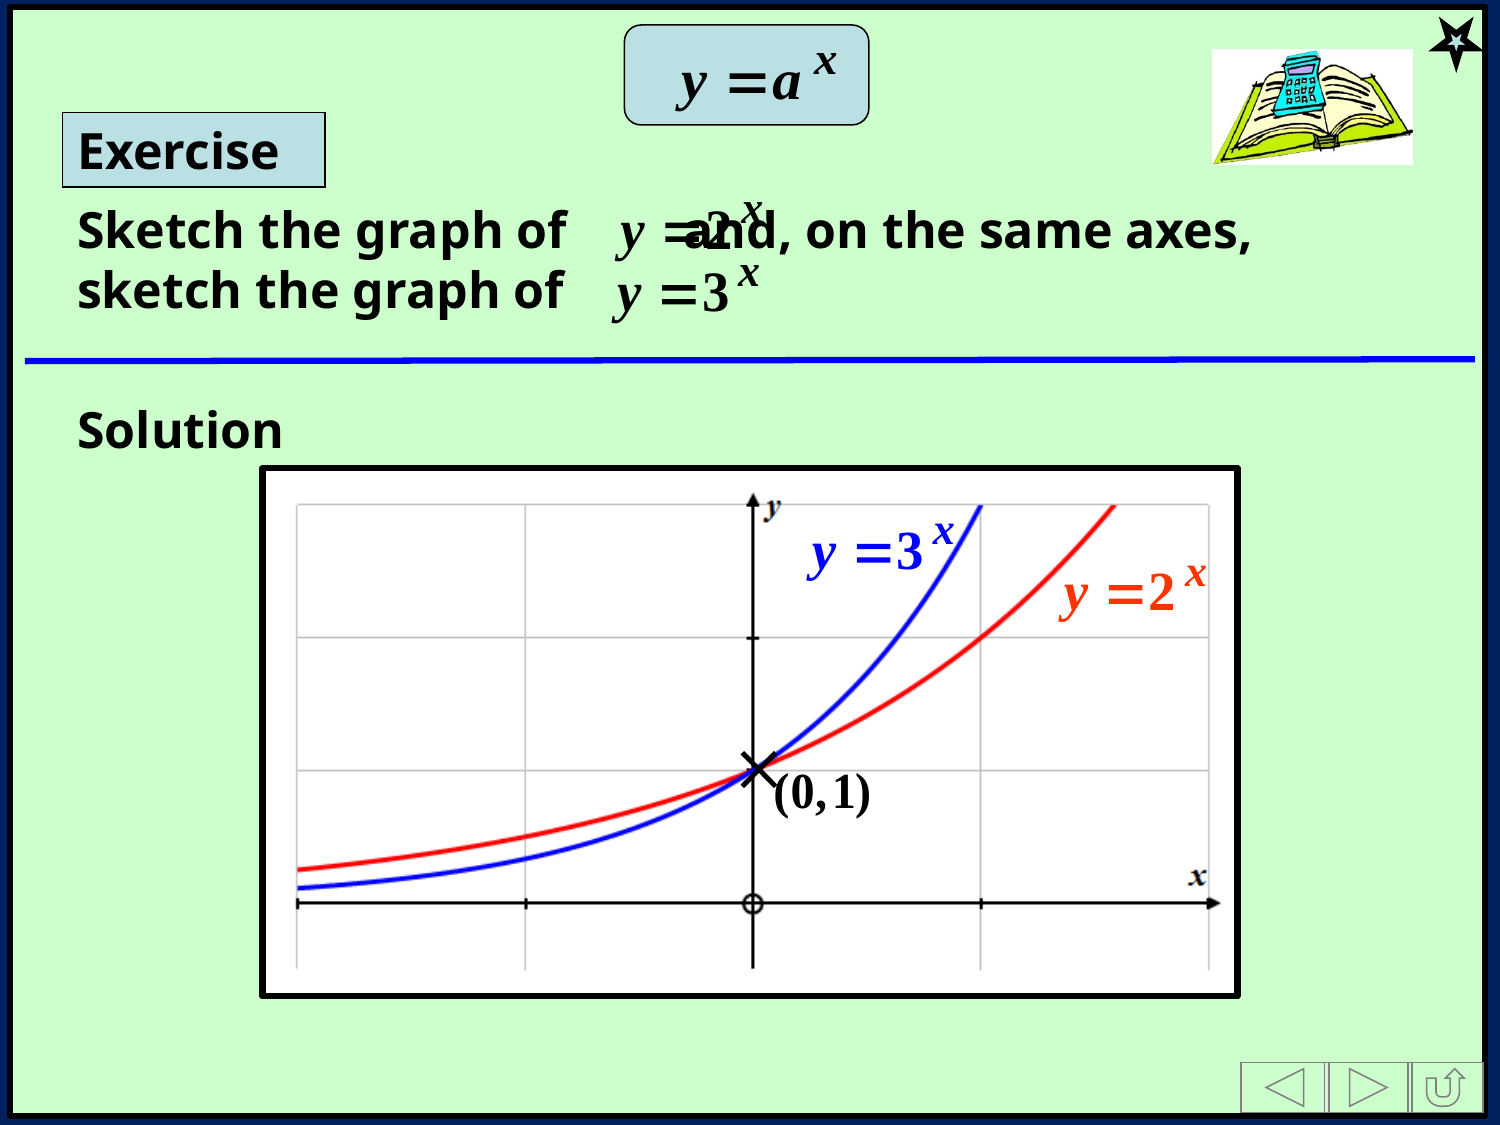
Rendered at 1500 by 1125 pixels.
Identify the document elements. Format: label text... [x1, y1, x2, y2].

text_box [1437, 24, 1475, 63]
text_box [265, 471, 1235, 994]
picture [1212, 49, 1413, 165]
text_box Exercise [62, 112, 325, 174]
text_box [62, 174, 1376, 337]
text_box Solution [62, 391, 325, 467]
